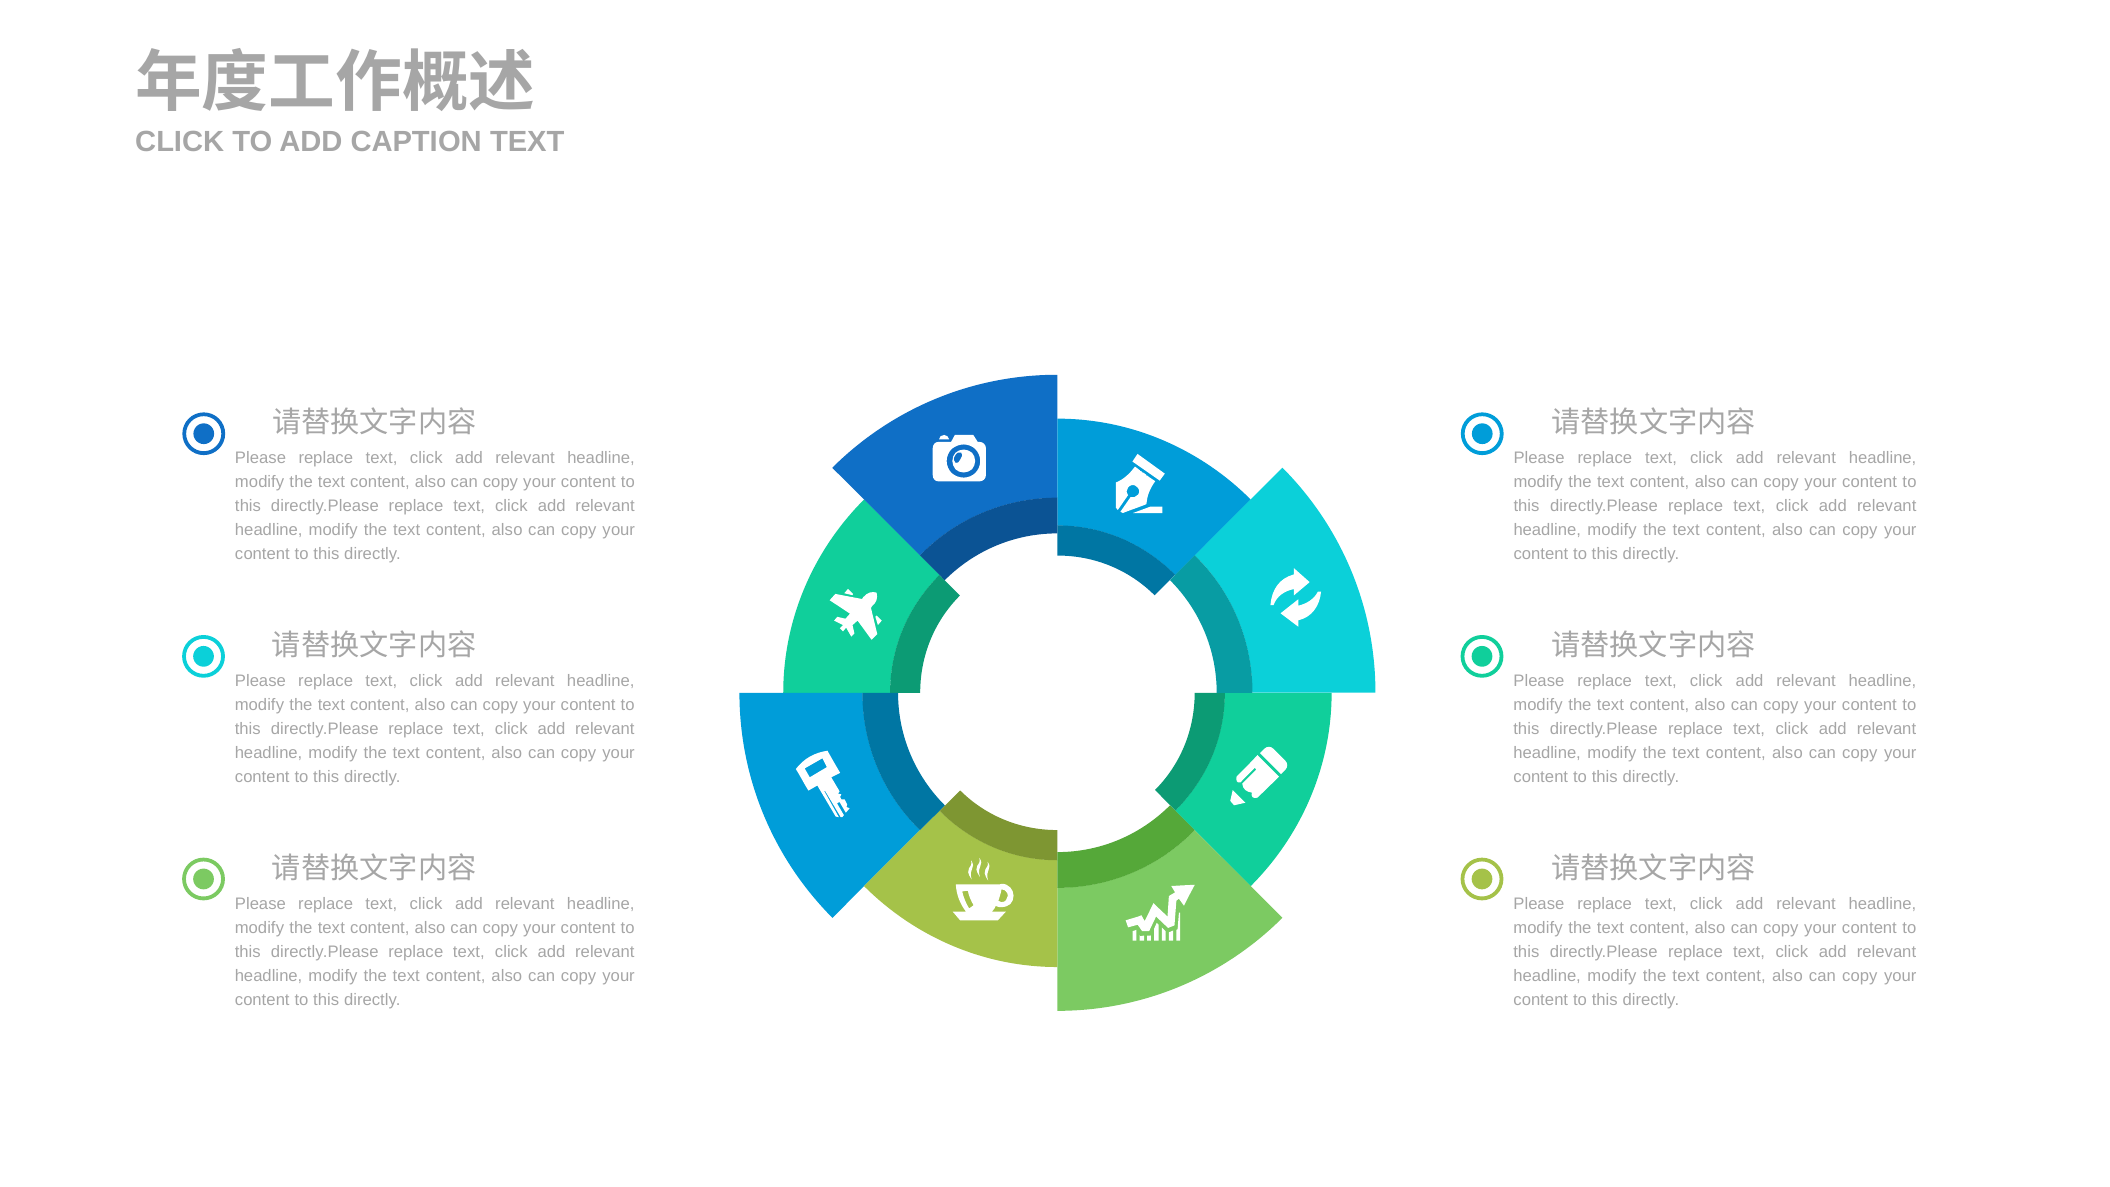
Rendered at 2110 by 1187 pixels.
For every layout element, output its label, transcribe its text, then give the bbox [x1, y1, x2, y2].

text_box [235, 396, 636, 565]
text_box 年度工作概述 [135, 38, 596, 119]
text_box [739, 374, 1376, 1011]
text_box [1513, 396, 1918, 565]
text_box CLICK TO ADD CAPTION TEXT [135, 122, 596, 158]
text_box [234, 619, 636, 788]
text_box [1460, 857, 1504, 901]
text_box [1513, 841, 1917, 1010]
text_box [182, 634, 225, 678]
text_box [182, 857, 225, 901]
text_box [234, 841, 636, 1010]
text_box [1513, 619, 1917, 788]
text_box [1460, 634, 1504, 678]
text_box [1460, 412, 1504, 456]
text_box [182, 412, 226, 456]
